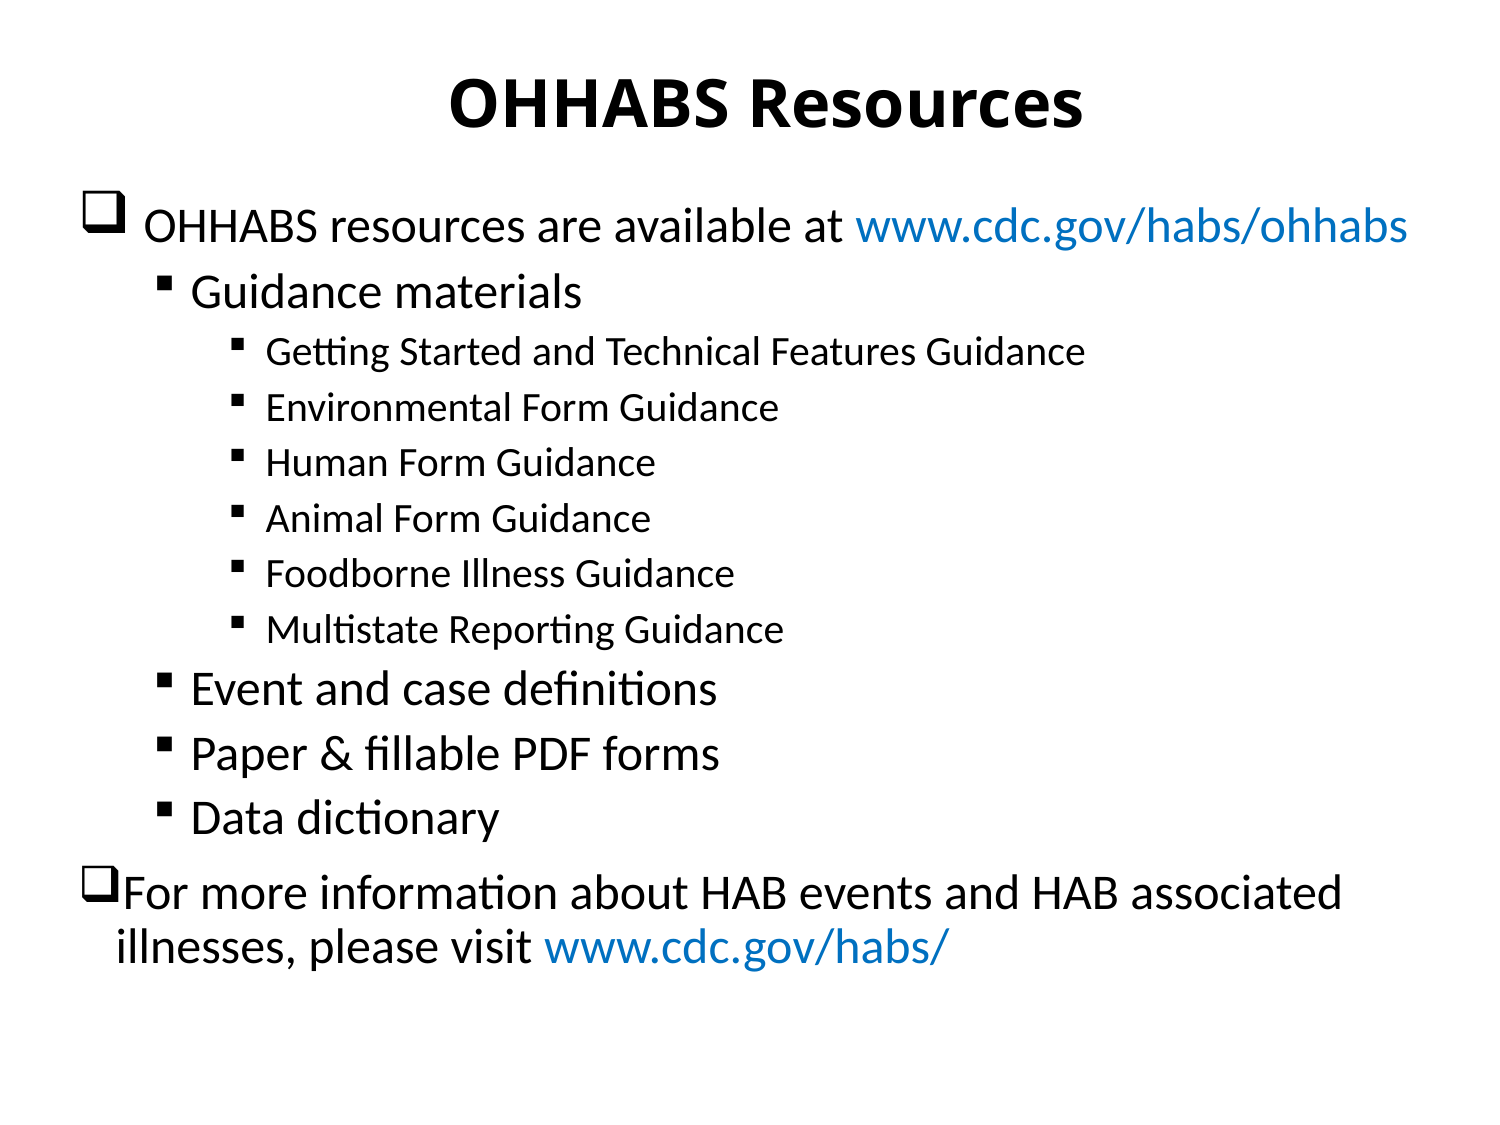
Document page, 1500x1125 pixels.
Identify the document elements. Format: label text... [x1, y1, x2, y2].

list OHHABS resources are available at www.cdc.gov/habs/ohhabs Guidance materials Getting Started and Technical Features Guidance Environmental Form Guidance Human Form Guidance Animal Form Guidance Foodborne Illness Guidance Multistate Reporting Guidance Event and case definitions Paper & fillable PDF forms Data dictionary For more information about HAB events and HAB associated illnesses, please visit www.cdc.gov/habs/ [63, 184, 1450, 1014]
title OHHABS Resources [119, 47, 1414, 164]
